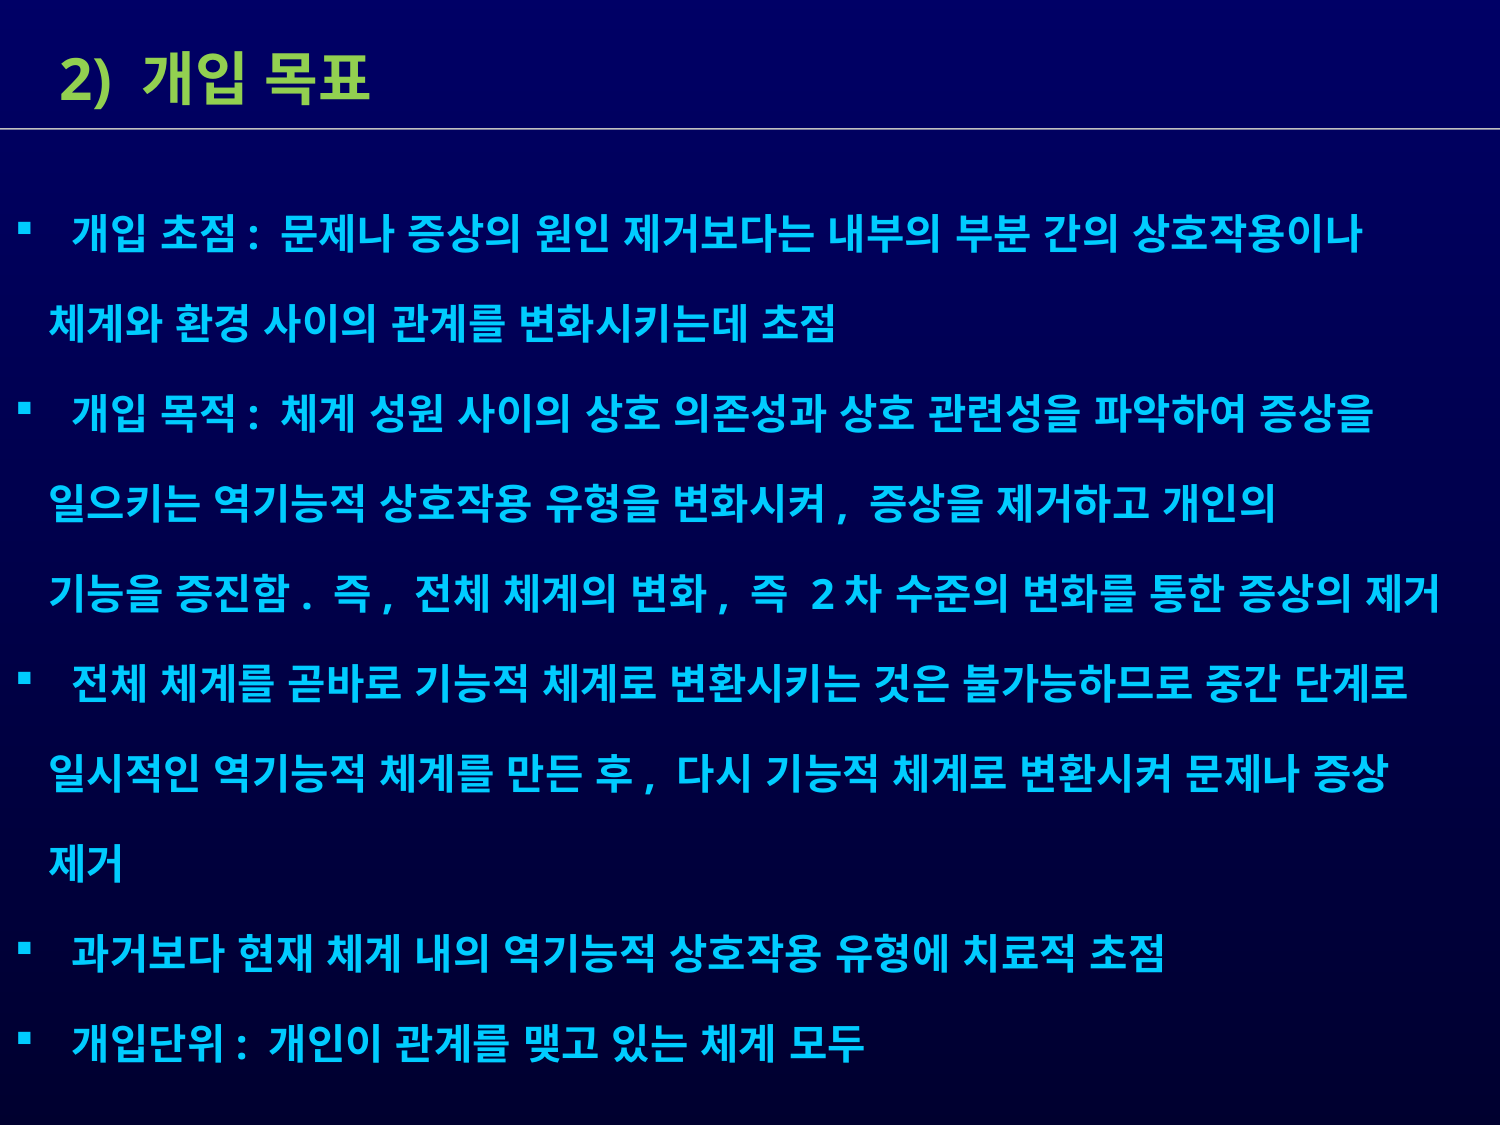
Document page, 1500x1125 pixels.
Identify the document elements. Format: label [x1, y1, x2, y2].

text_box [0, 34, 1500, 1070]
